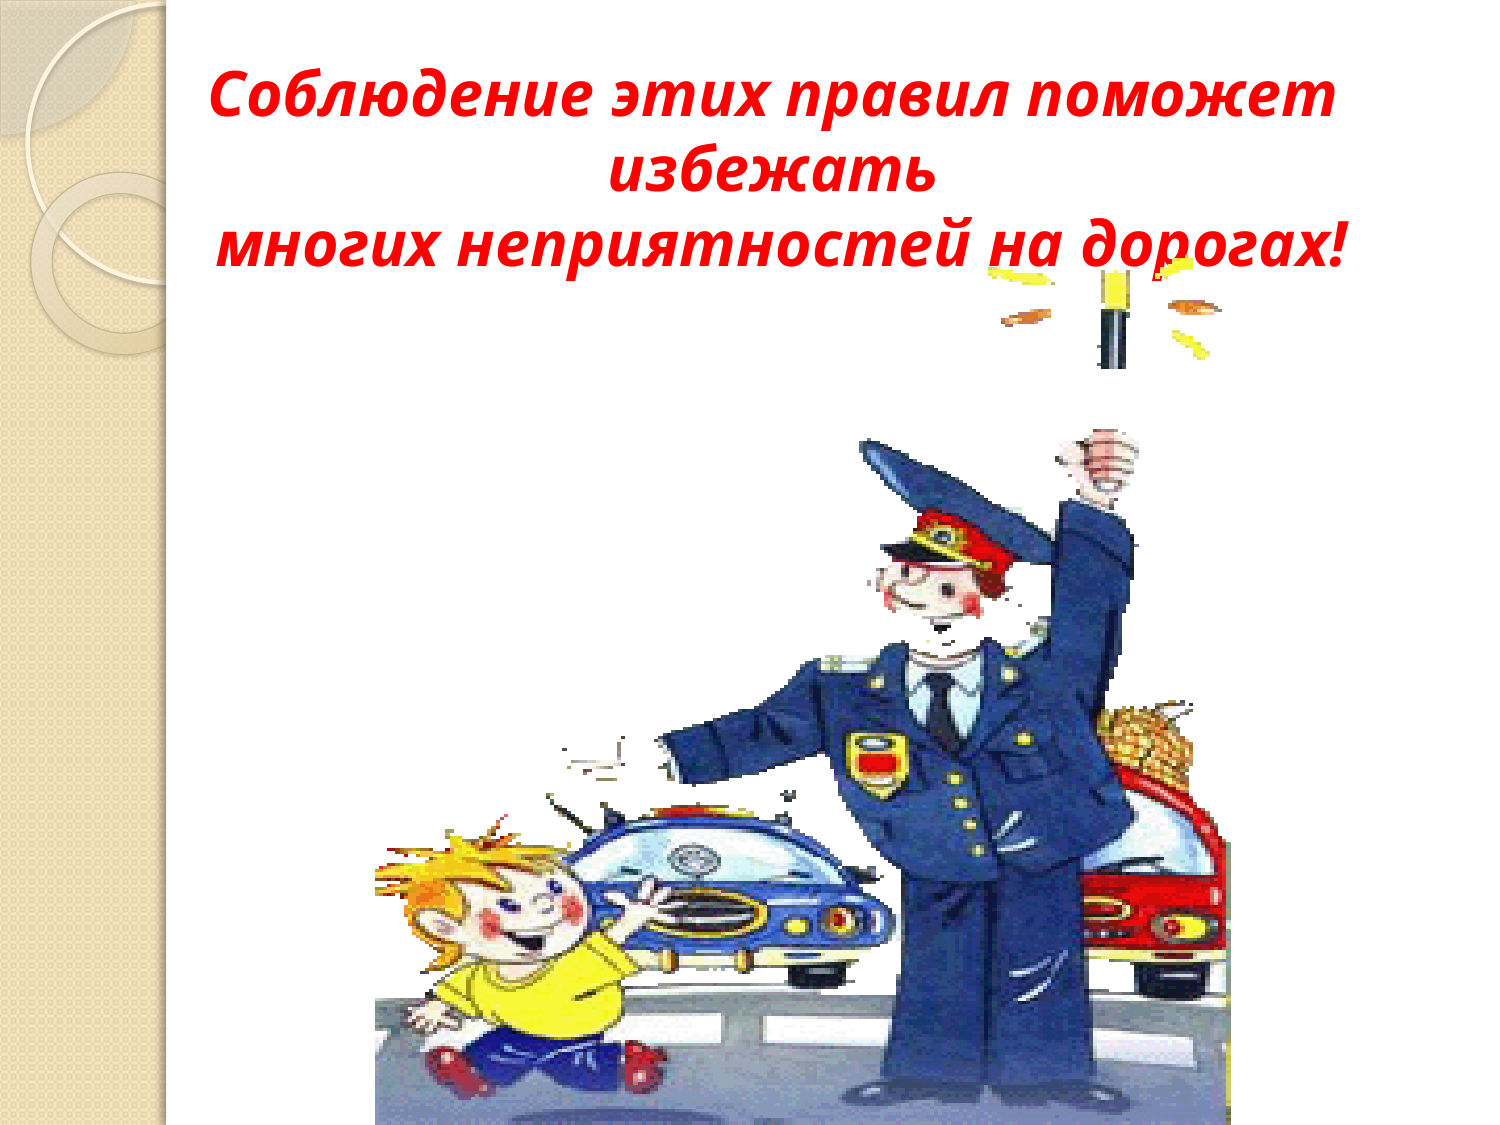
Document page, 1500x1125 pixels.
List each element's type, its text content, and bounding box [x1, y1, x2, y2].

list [374, 245, 1231, 1125]
title Соблюдение этих правил поможет избежать многих неприятностей на дорогах! [46, 45, 1500, 364]
